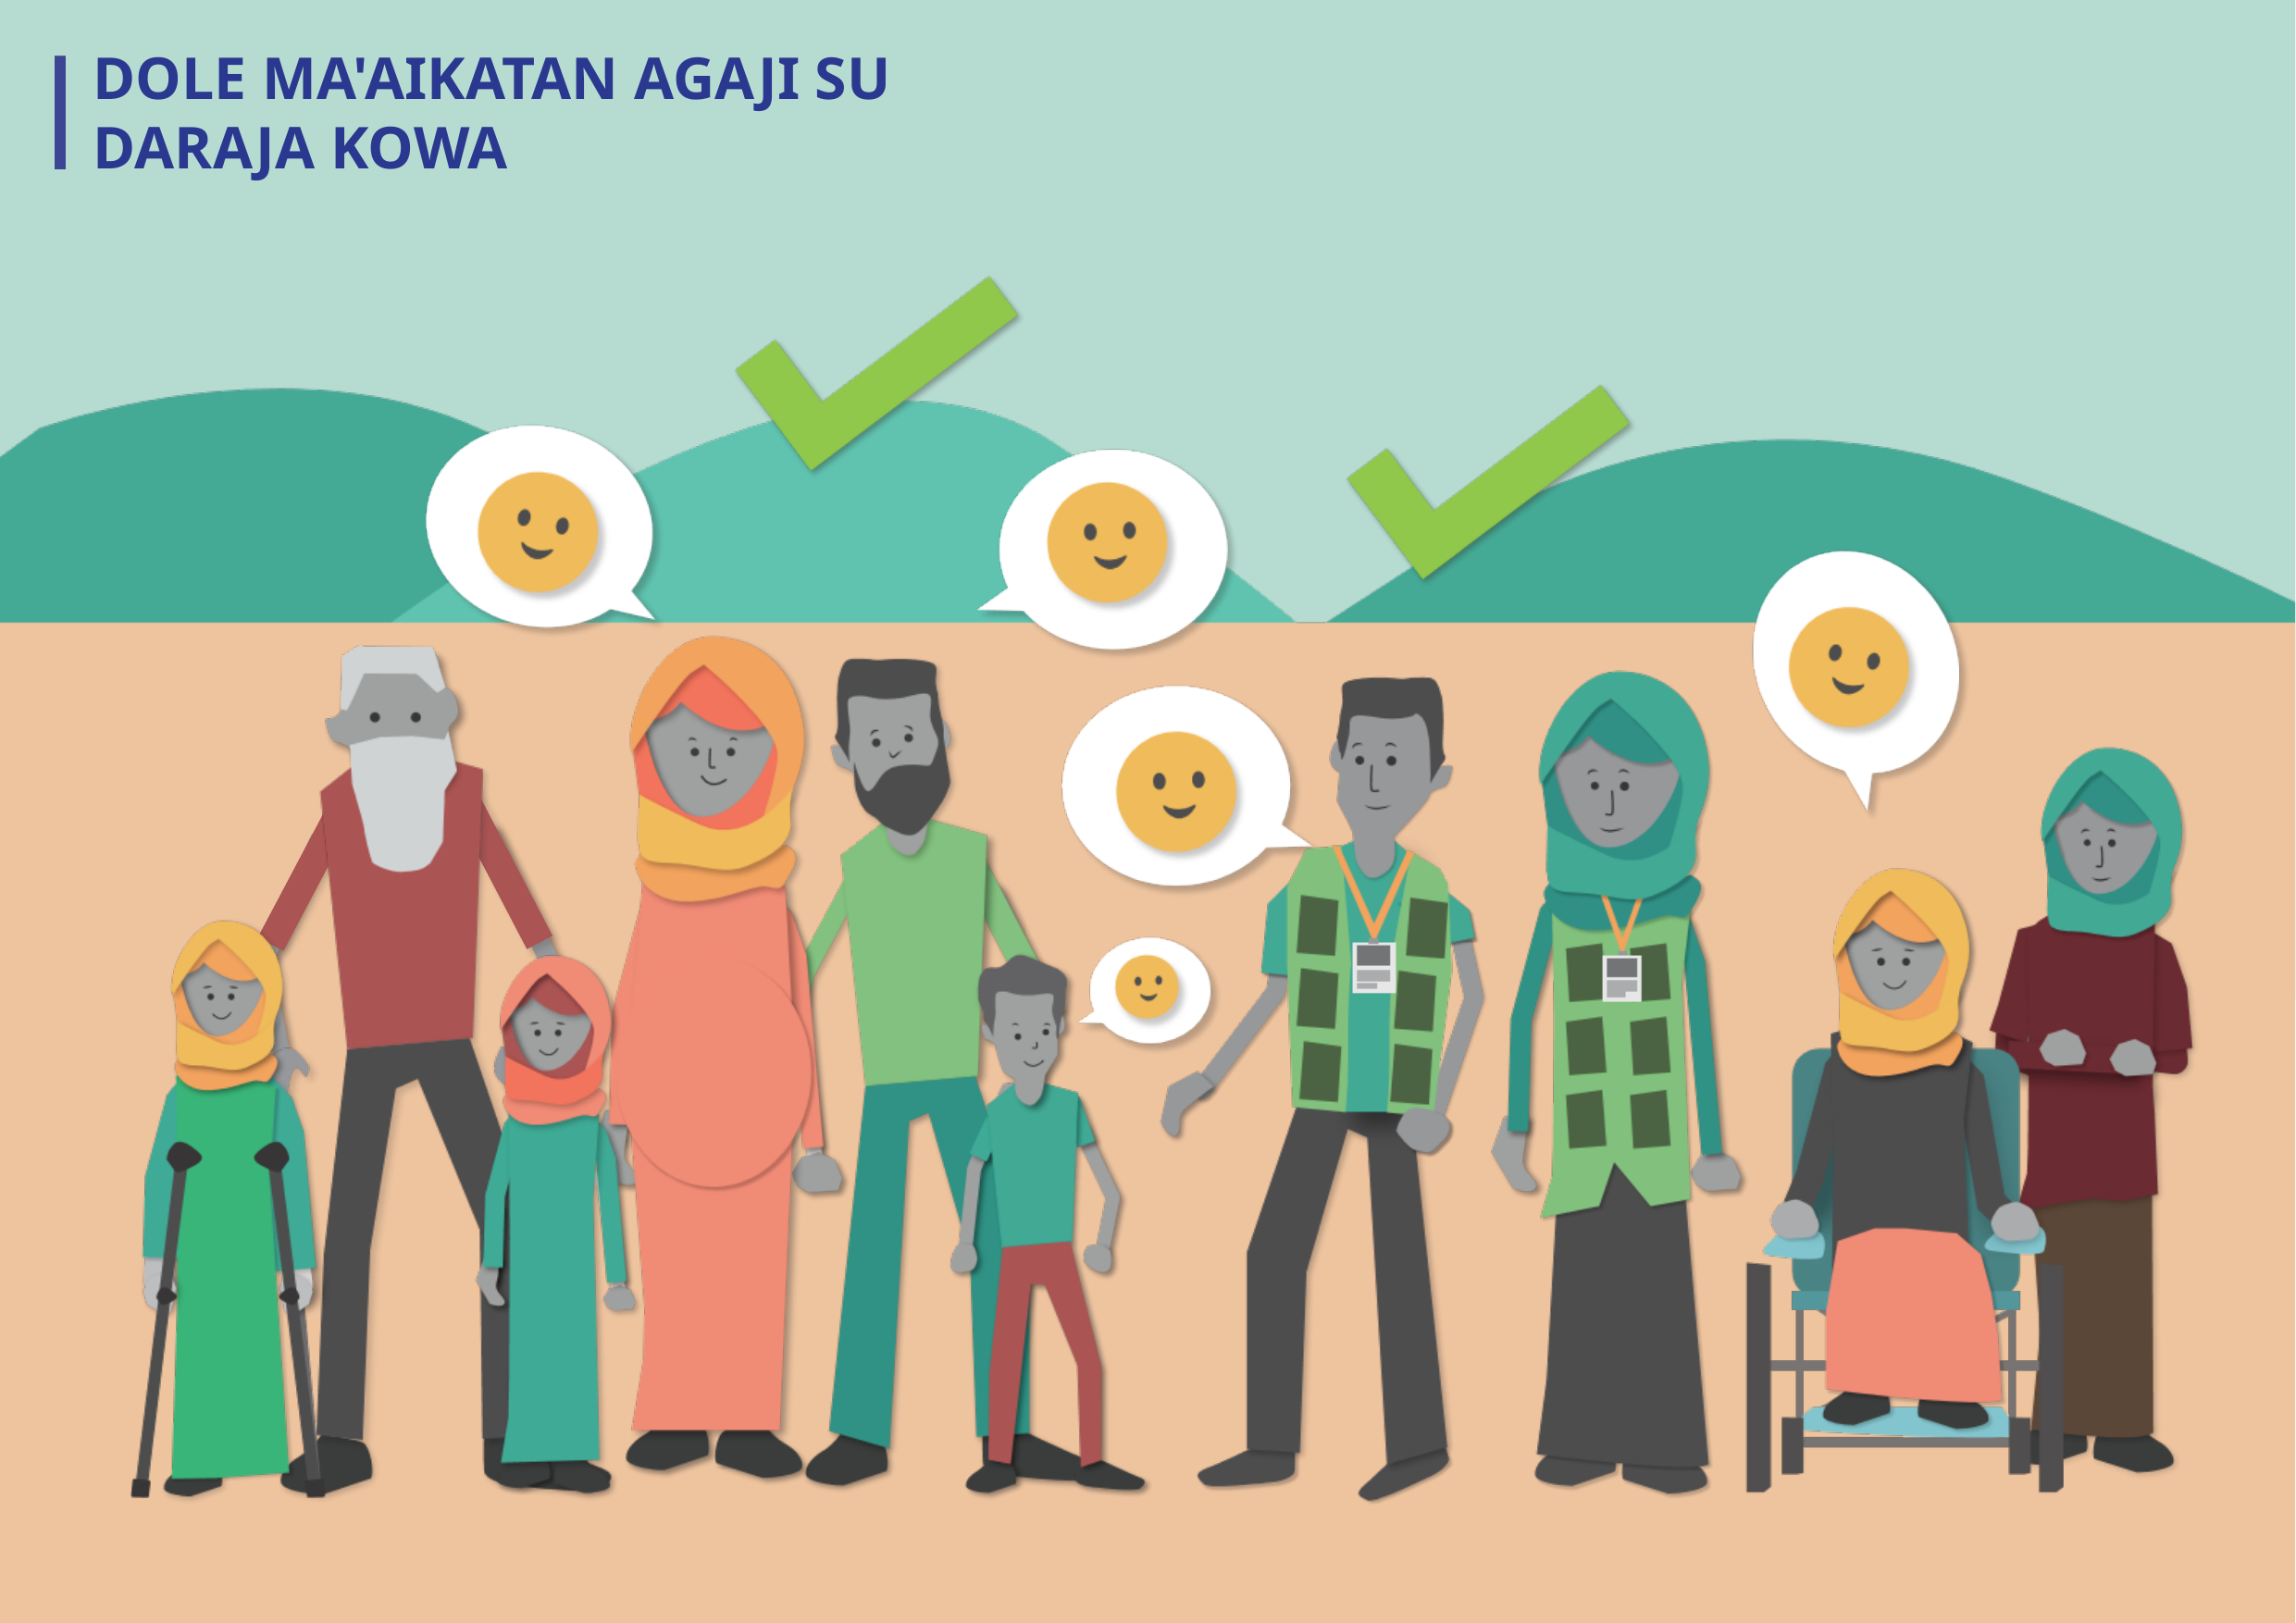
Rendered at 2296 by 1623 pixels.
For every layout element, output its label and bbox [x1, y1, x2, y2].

text_box [0, 0, 2296, 1623]
